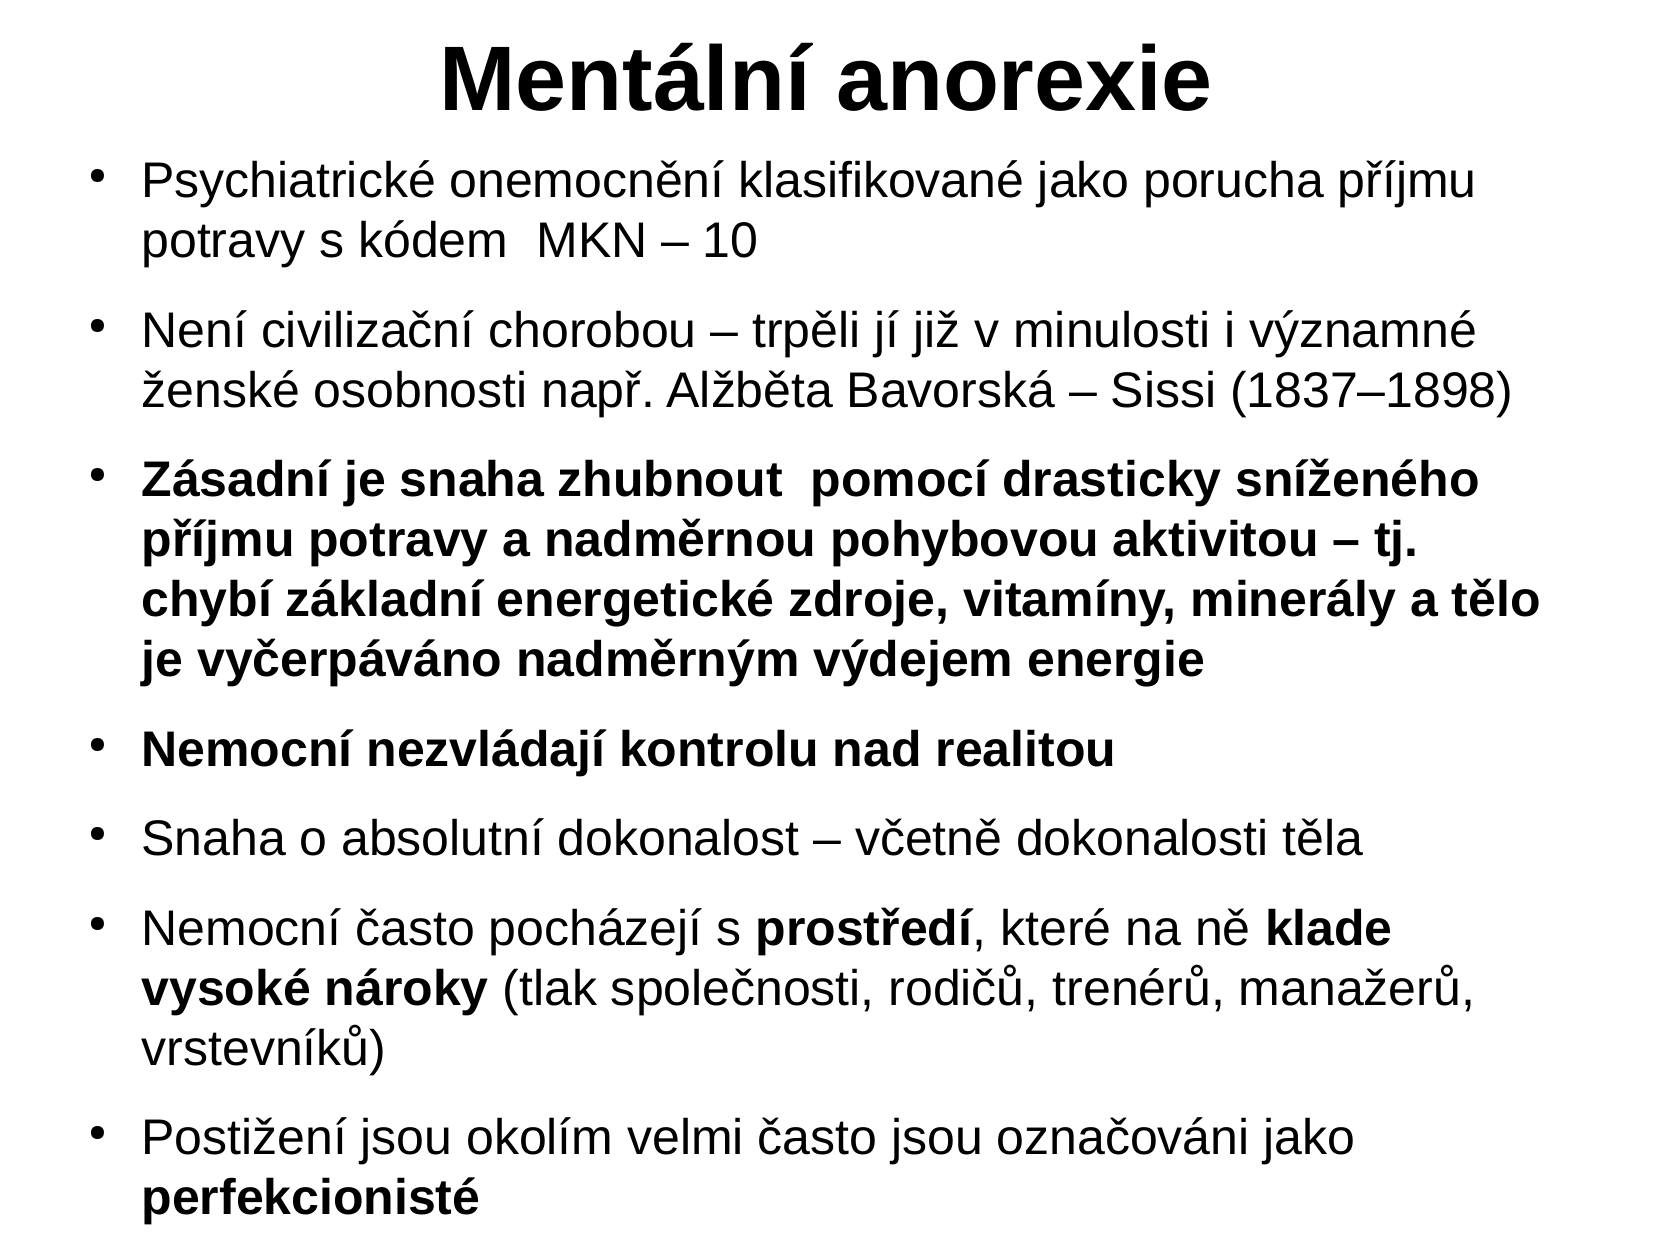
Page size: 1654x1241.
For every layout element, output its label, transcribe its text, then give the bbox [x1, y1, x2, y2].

title Mentální anorexie [82, 0, 1571, 148]
list Psychiatrické onemocnění klasifikované jako porucha příjmu potravy s kódem MKN – 10 Není civilizační chorobou – trpěli jí již v minulosti i významné ženské osobnosti např. Alžběta Bavorská – Sissi (1837–1898) Zásadní je snaha zhubnout pomocí drasticky sníženého příjmu potravy a nadměrnou pohybovou aktivitou – tj. chybí základní energetické zdroje, vitamíny, minerály a tělo je vyčerpáváno nadměrným výdejem energie Nemocní nezvládají kontrolu nad realitou Snaha o absolutní dokonalost – včetně dokonalosti těla Nemocní často pocházejí s prostředí, které na ně klade vysoké nároky (tlak společnosti, rodičů, trenérů, manažerů, vrstevníků) Postižení jsou okolím velmi často jsou označováni jako perfekcionisté [70, 147, 1559, 1128]
